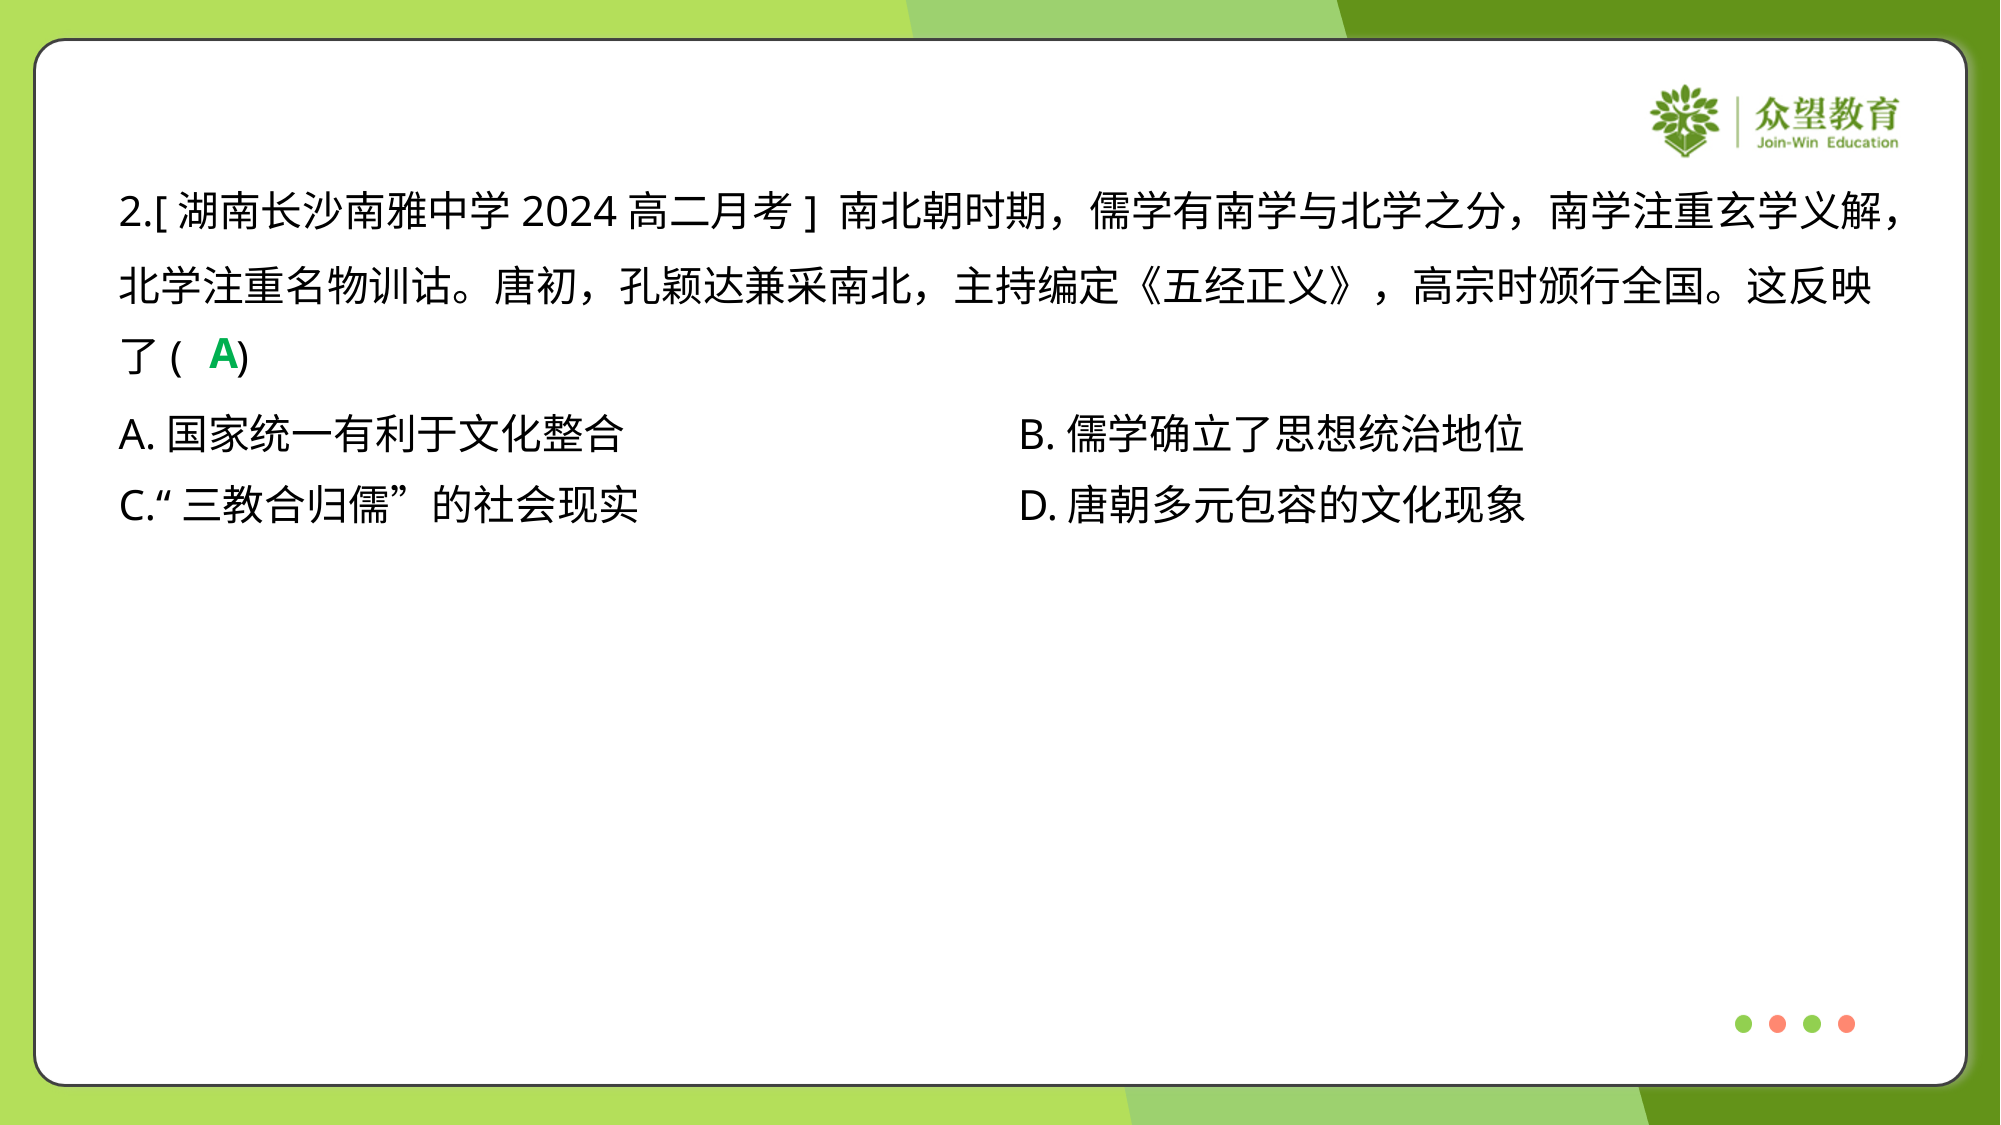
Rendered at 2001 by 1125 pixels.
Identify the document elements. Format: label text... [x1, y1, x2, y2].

text_box 2.[湖南长沙南雅中学2024高二月考] 南北朝时期，儒学有南学与北学之分，南学注重玄学义解， 北学注重名物训诂。唐初，孔颖达兼采南北，主持编定《五经正义》，高宗时颁行全国。这反映 了( ) [118, 159, 1883, 373]
text_box A [192, 306, 255, 371]
picture [0, 0, 2000, 1125]
text_box A.国家统一有利于文化整合 B.儒学确立了思想统治地位 C.“三教合归儒”的社会现实 D.唐朝多元包容的文化现象 [118, 382, 1883, 522]
